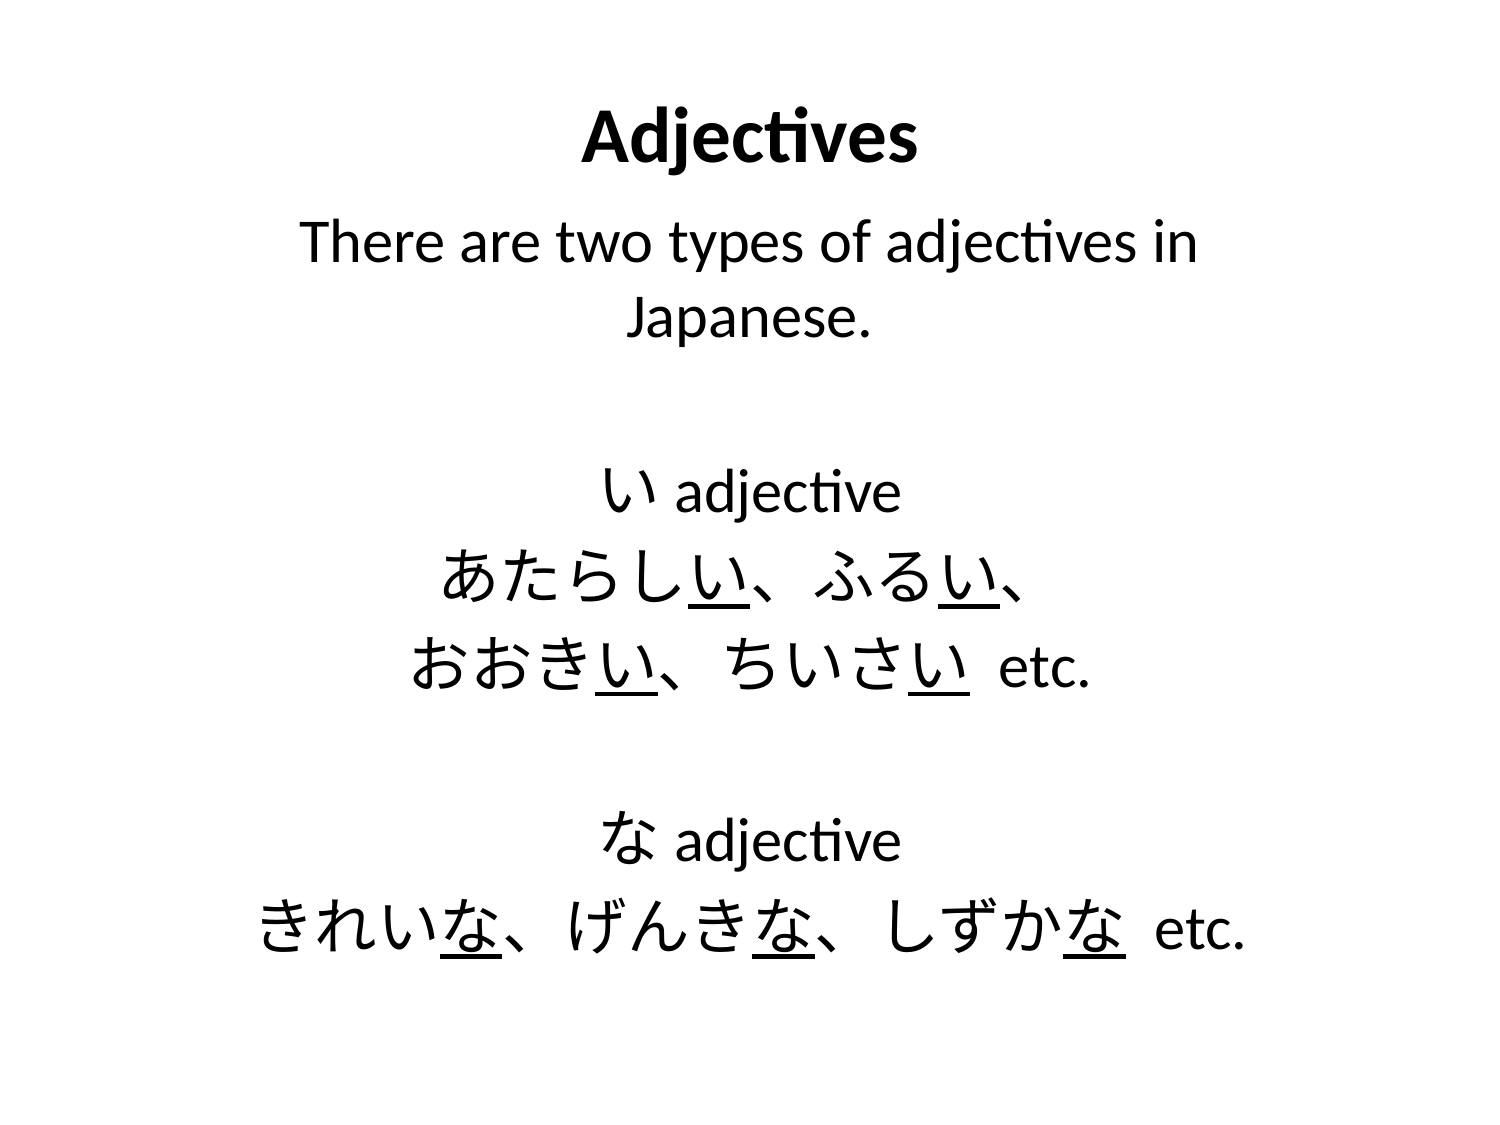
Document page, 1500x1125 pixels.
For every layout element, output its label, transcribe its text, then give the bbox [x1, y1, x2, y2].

title Adjectives [187, 76, 1313, 186]
subtitle There are two types of adjectives in Japanese. いadjective あたらしい、ふるい、 おおきい、ちいさい etc. なadjective きれいな、げんきな、しずかな etc. [187, 192, 1313, 1075]
